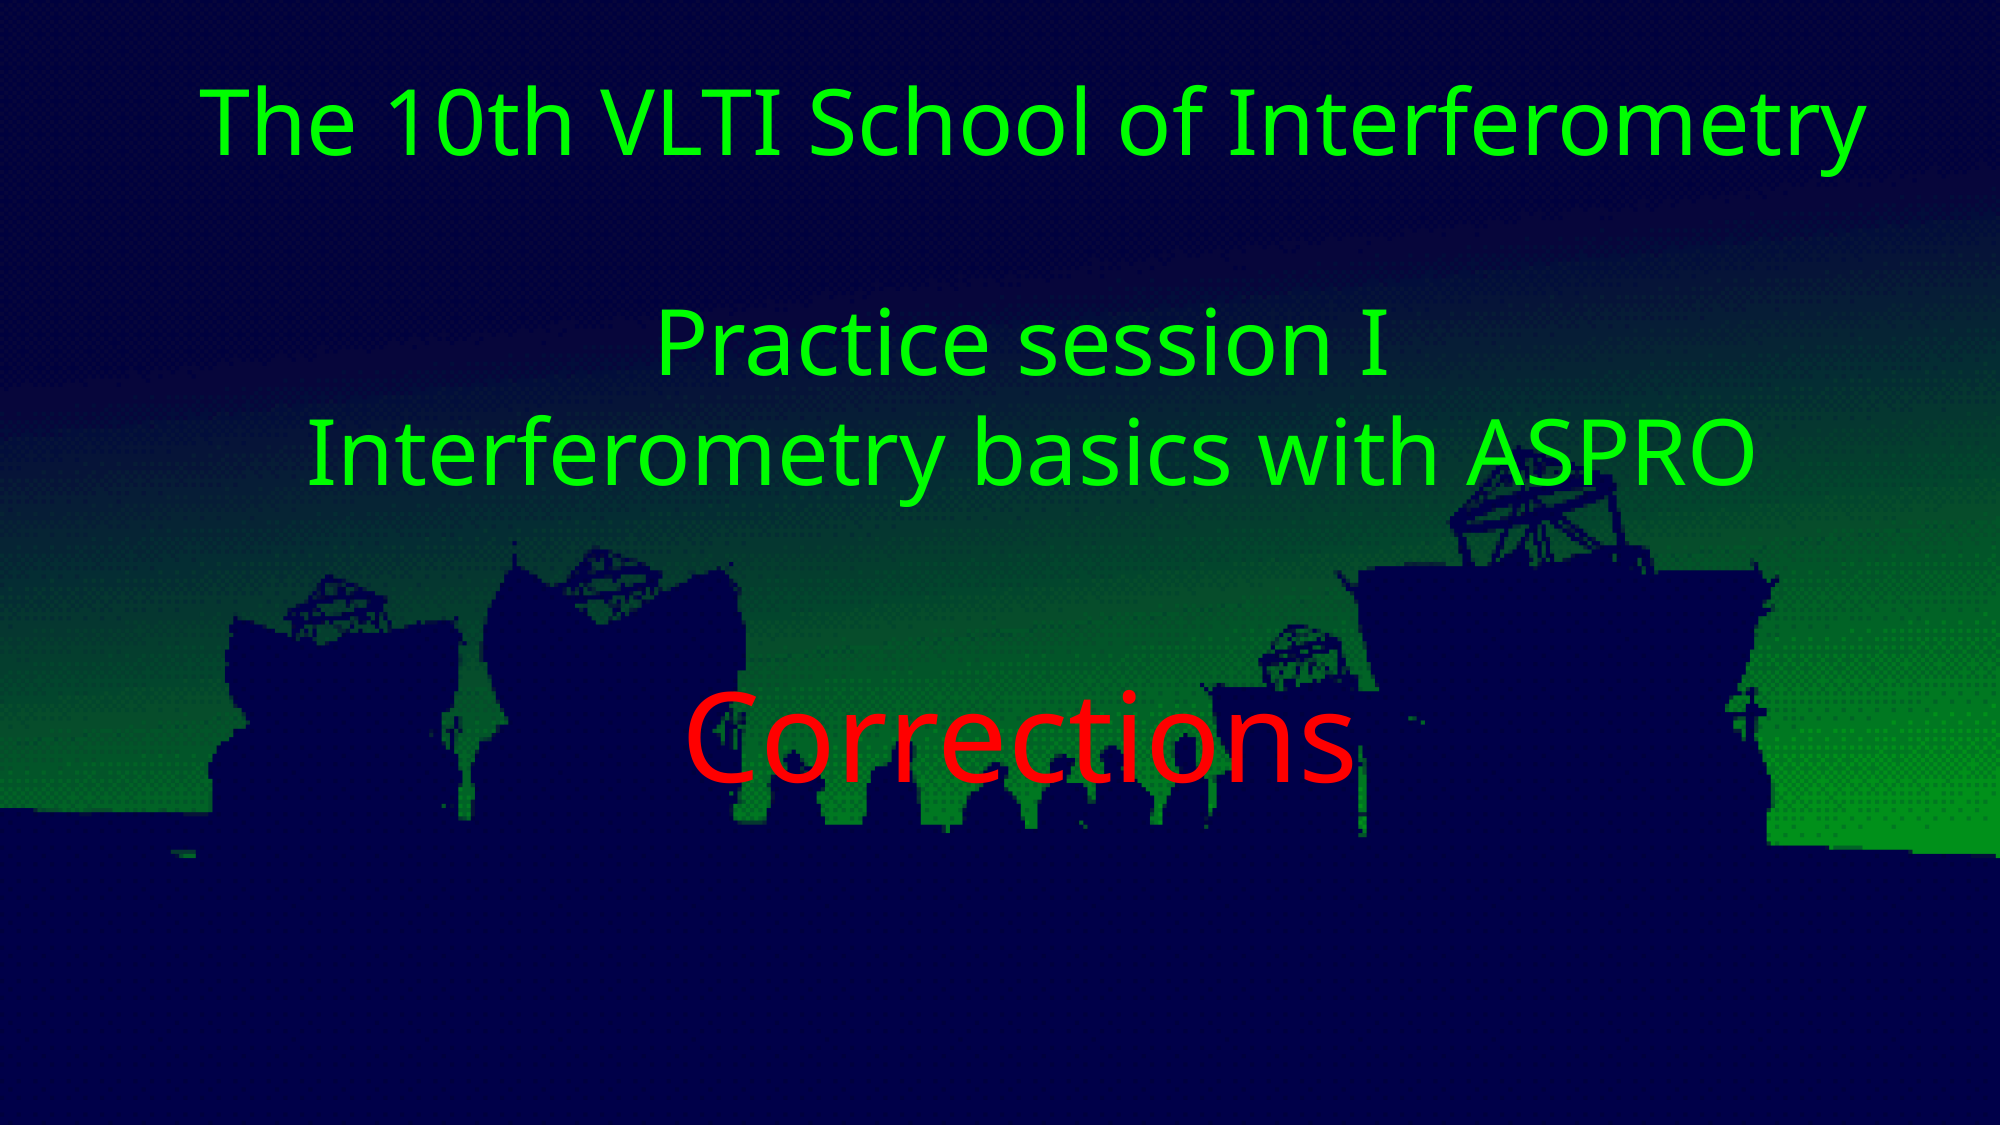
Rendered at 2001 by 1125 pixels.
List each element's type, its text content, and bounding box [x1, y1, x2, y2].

text_box The 10th VLTI School of Interferometry Practice session I Interferometry basics with ASPRO [184, 56, 1884, 512]
picture [0, 0, 2000, 1125]
text_box Corrections [667, 650, 1374, 816]
